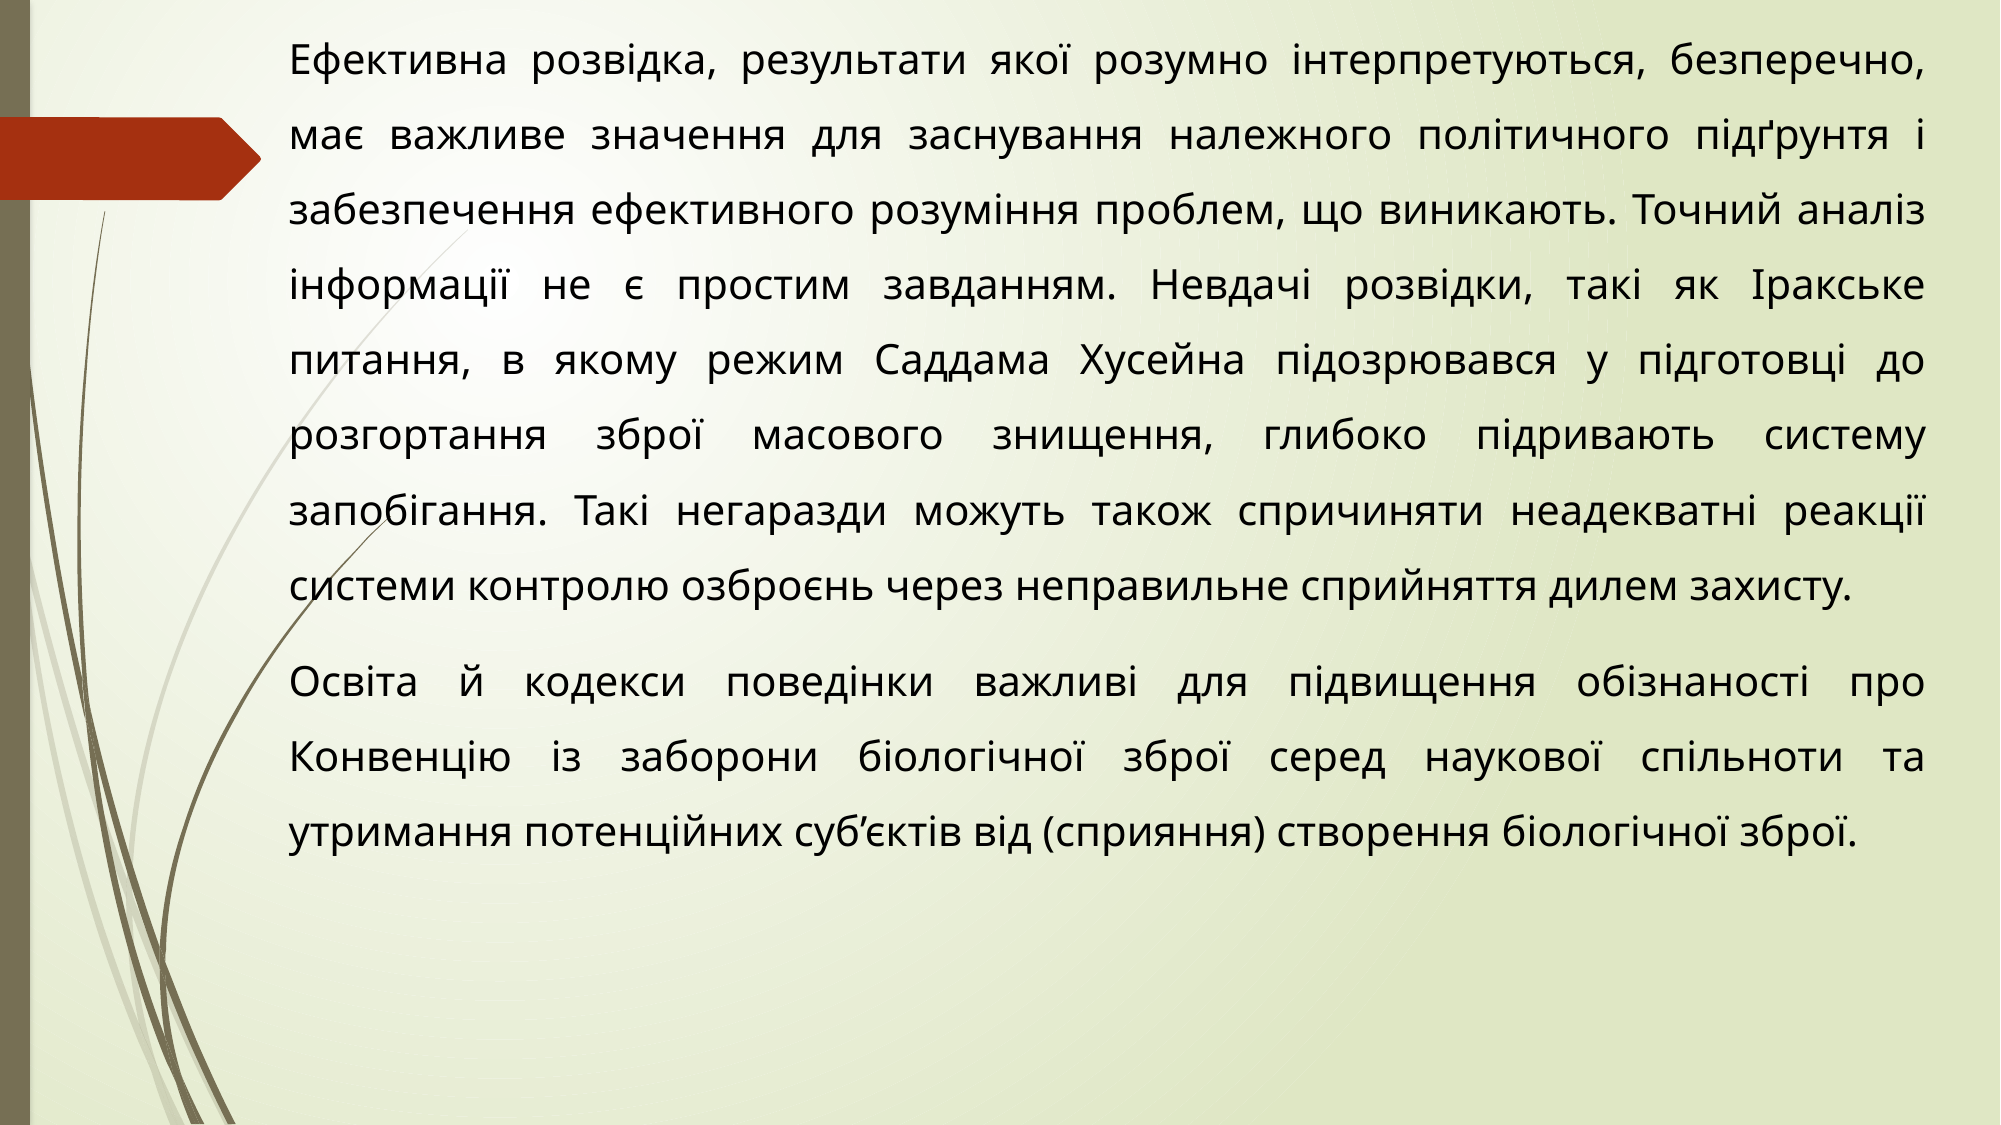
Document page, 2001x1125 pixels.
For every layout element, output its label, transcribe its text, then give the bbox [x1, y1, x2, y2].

list Ефективна розвідка, результати якої розумно інтерпретуються, безперечно, має важливе значення для заснування належного політичного підґрунтя і забезпечення ефективного розуміння проблем, що виникають. Точний аналіз інформації не є простим завданням. Невдачі розвідки, такі як Іракське питання, в якому режим Саддама Хусейна підозрювався у підготовці до розгортання зброї масового знищення, глибоко підривають систему запобігання. Такі негаразди можуть також спричиняти неадекватні реакції системи контролю озброєнь через неправильне сприйняття дилем захисту. Освіта й кодекси поведінки важливі для підвищення обізнаності про Конвенцію із заборони біологічної зброї серед наукової спільноти та утримання потенційних суб’єктів від (сприяння) створення біологічної зброї. [273, 0, 1942, 1125]
